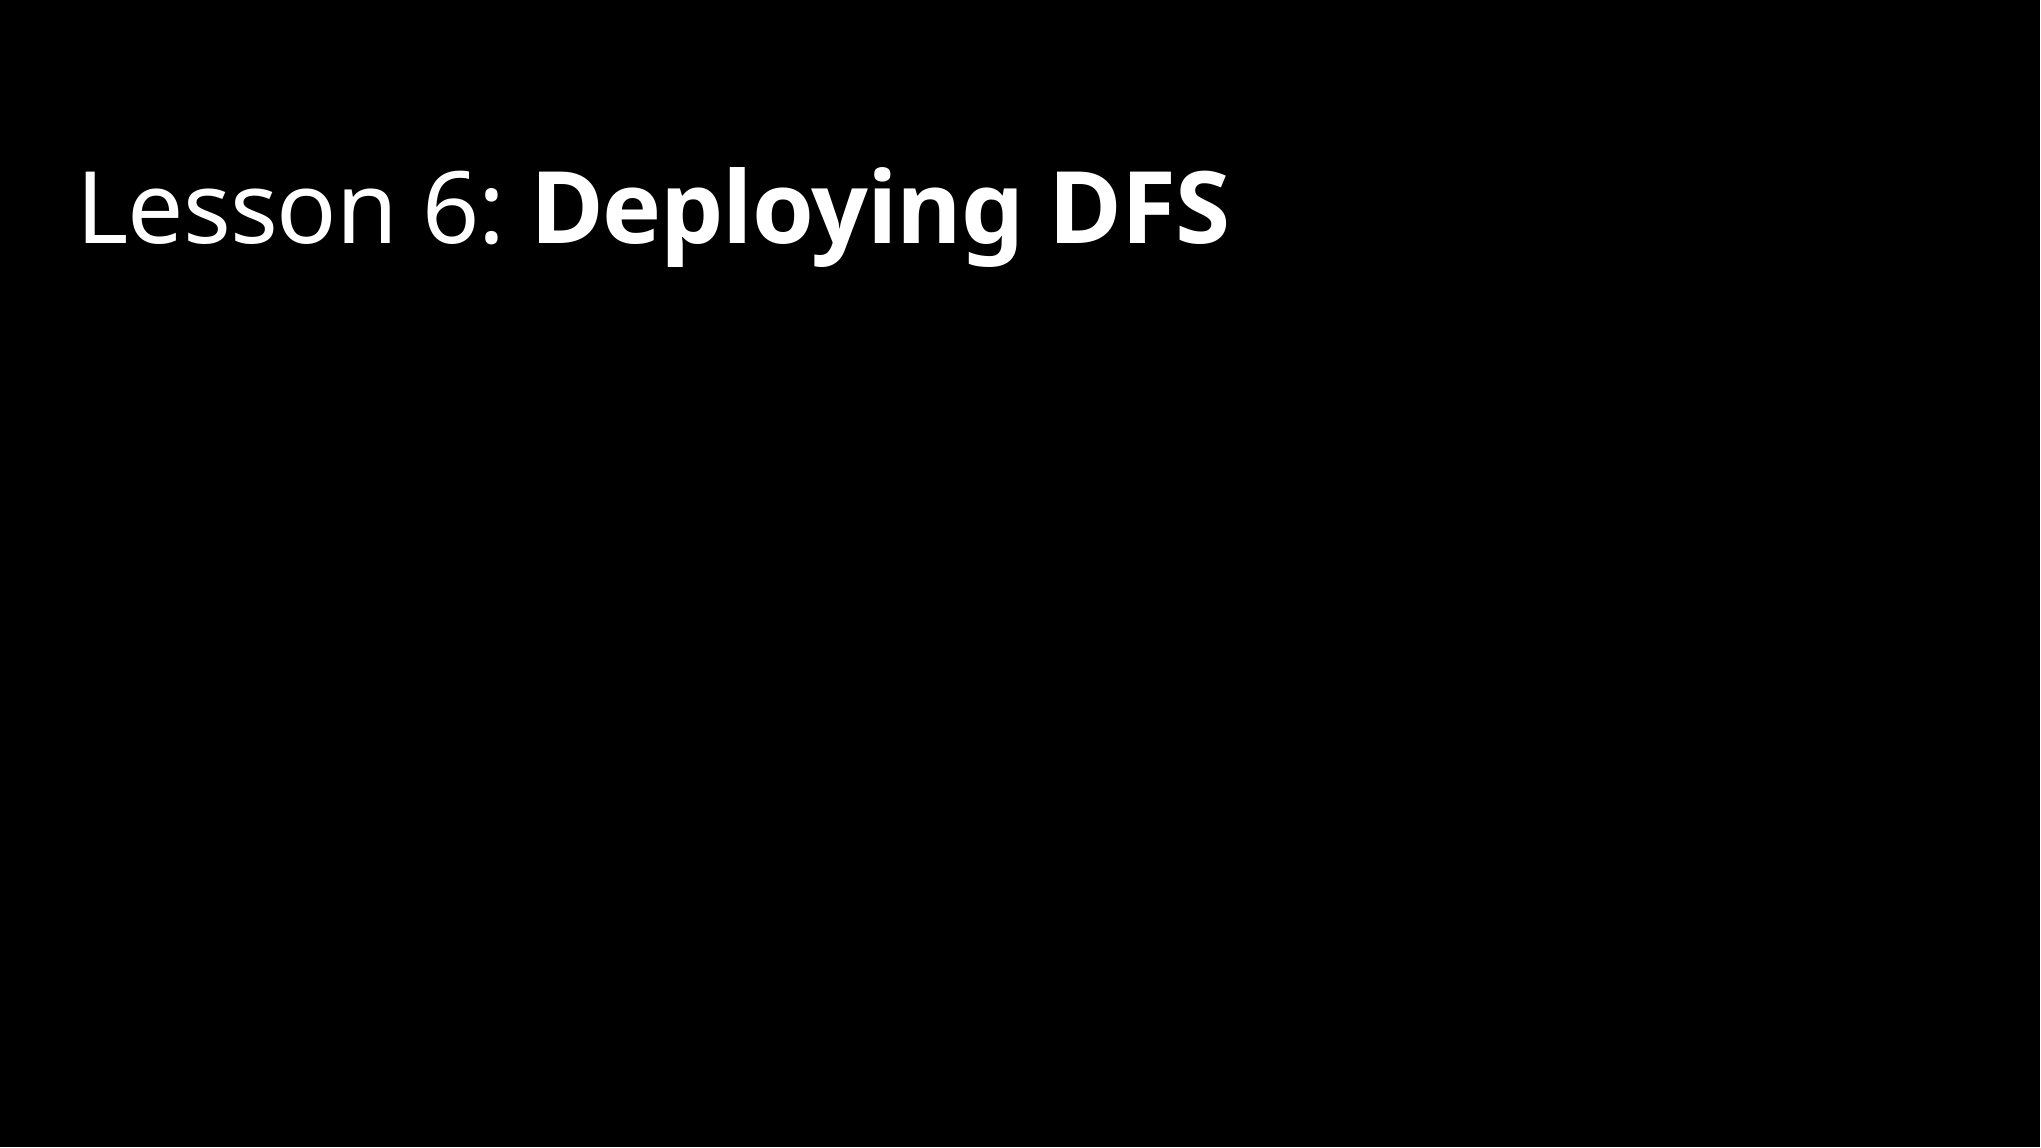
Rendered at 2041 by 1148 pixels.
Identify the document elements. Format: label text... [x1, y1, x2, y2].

title Lesson 6: Deploying DFS [76, 157, 1324, 753]
